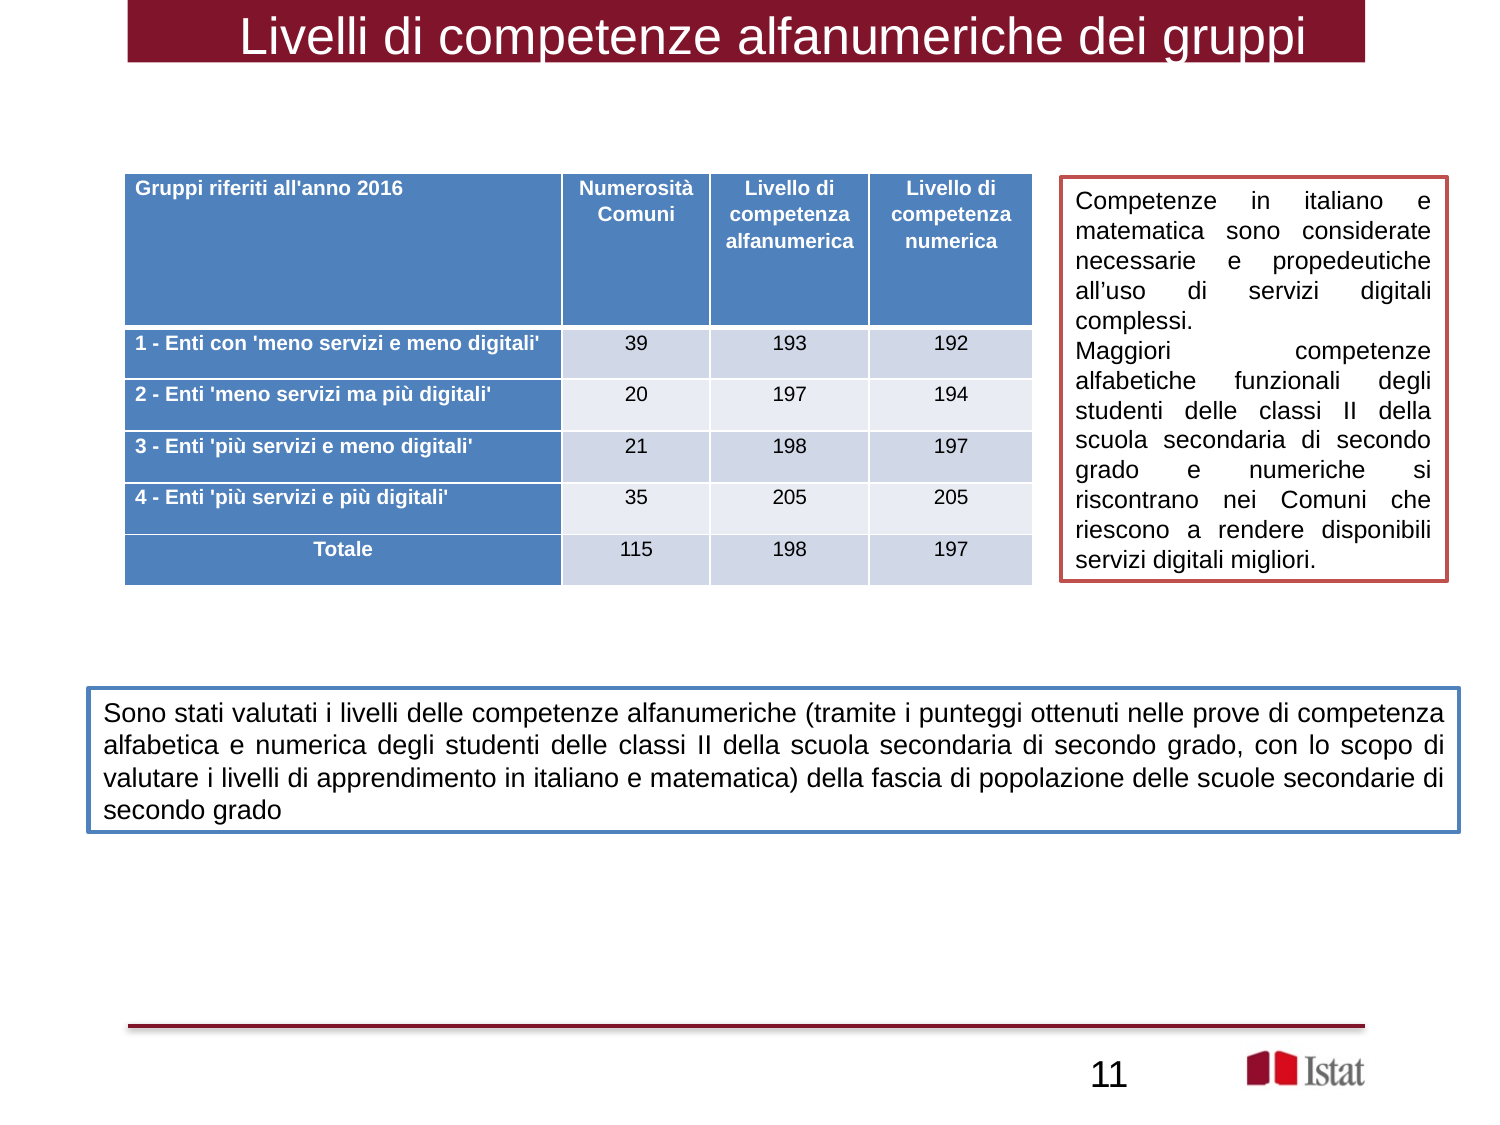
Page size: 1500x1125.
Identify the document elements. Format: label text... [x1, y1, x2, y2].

table_cell 39 [563, 330, 709, 378]
table_header Livello di competenza numerica [870, 174, 1032, 325]
table_cell 198 [711, 432, 868, 482]
table_cell 205 [711, 484, 868, 534]
text_box Sono stati valutati i livelli delle competenze alfanumeriche (tramite i punteggi ottenuti nelle prove di competenza alfabetica e numerica degli studenti delle classi II della scuola secondaria di secondo grado, con lo scopo di valutare i livelli di apprendimento in italiano e matematica) della fascia di popolazione delle scuole secondarie di secondo grado [86, 686, 1461, 834]
table_cell 4 - Enti 'più servizi e più digitali' [125, 484, 561, 534]
table_cell 197 [870, 535, 1032, 585]
table_cell 197 [870, 432, 1032, 482]
table_header Numerosità Comuni [563, 174, 709, 325]
table_cell 197 [711, 380, 868, 430]
table_header Gruppi riferiti all'anno 2016 [125, 174, 561, 325]
table_cell 198 [711, 535, 868, 585]
table_cell 192 [870, 330, 1032, 378]
table_cell 35 [563, 484, 709, 534]
table_cell 21 [563, 432, 709, 482]
table_cell 3 - Enti 'più servizi e meno digitali' [125, 432, 561, 482]
table_cell 20 [563, 380, 709, 430]
slide_number 11 [1074, 1042, 1425, 1103]
title Livelli di competenze alfanumeriche dei gruppi [17, 0, 1500, 65]
table_cell Totale [125, 535, 561, 585]
table_cell 205 [870, 484, 1032, 534]
table_cell 115 [563, 535, 709, 585]
table_header Livello di competenza alfanumerica [711, 174, 868, 325]
table_cell 194 [870, 380, 1032, 430]
text_box Competenze in italiano e matematica sono considerate necessarie e propedeutiche all’uso di servizi digitali complessi. Maggiori competenze alfabetiche funzionali degli studenti delle classi II della scuola secondaria di secondo grado e numeriche si riscontrano nei Comuni che riescono a rendere disponibili servizi digitali migliori. [1059, 175, 1449, 583]
table_cell 2 - Enti 'meno servizi ma più digitali' [125, 380, 561, 430]
table_cell 193 [711, 330, 868, 378]
table_cell 1 - Enti con 'meno servizi e meno digitali' [125, 330, 561, 378]
